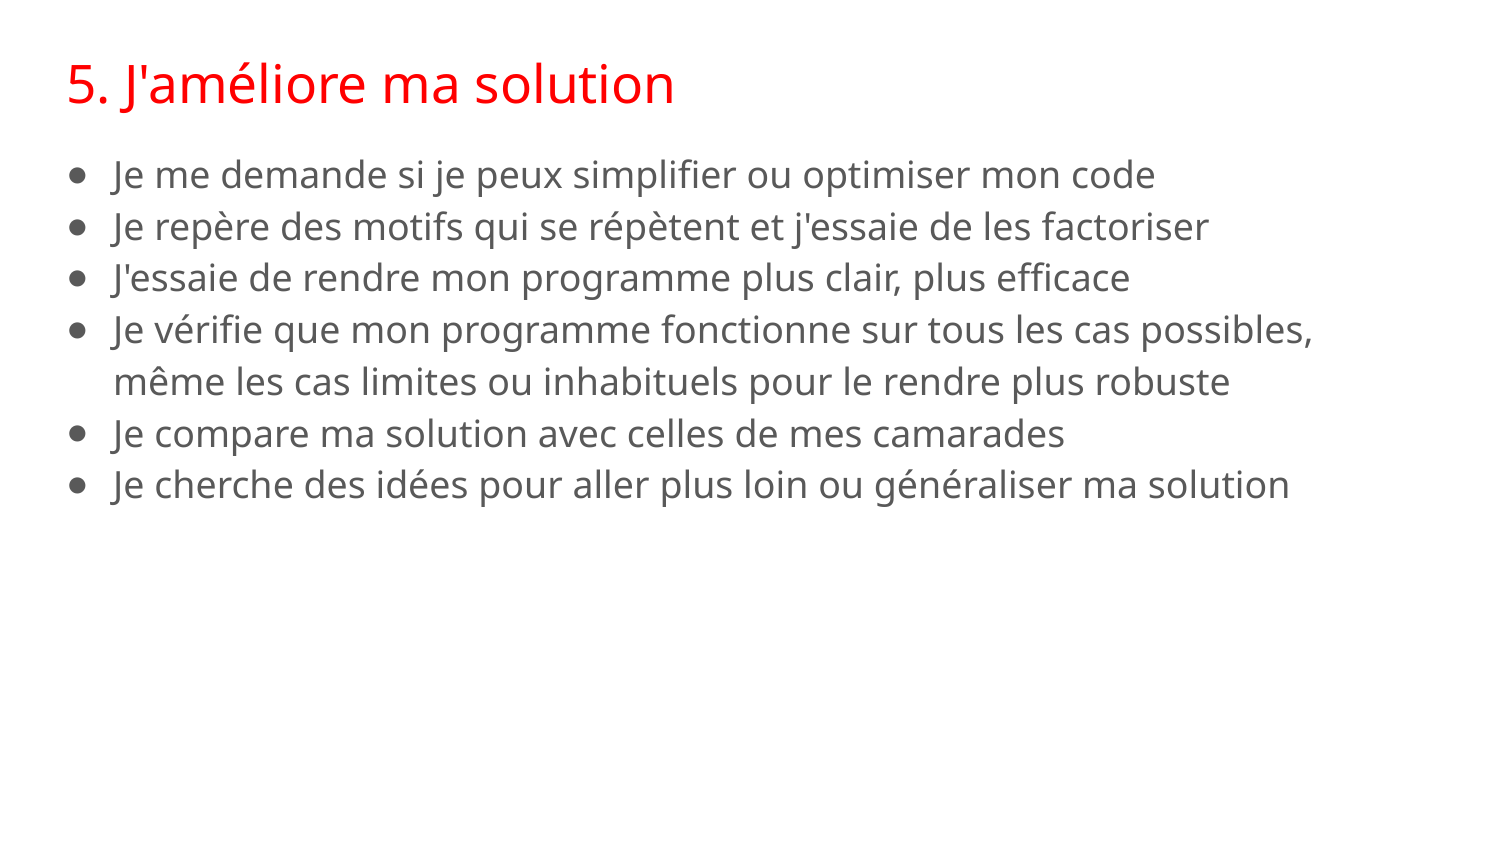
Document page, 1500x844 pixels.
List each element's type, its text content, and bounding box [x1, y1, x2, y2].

list Je me demande si je peux simplifier ou optimiser mon code Je repère des motifs qui se répètent et j'essaie de les factoriser J'essaie de rendre mon programme plus clair, plus efficace Je vérifie que mon programme fonctionne sur tous les cas possibles, même les cas limites ou inhabituels pour le rendre plus robuste Je compare ma solution avec celles de mes camarades Je cherche des idées pour aller plus loin ou généraliser ma solution [51, 129, 1449, 784]
title 5. J'améliore ma solution [51, 35, 1449, 129]
